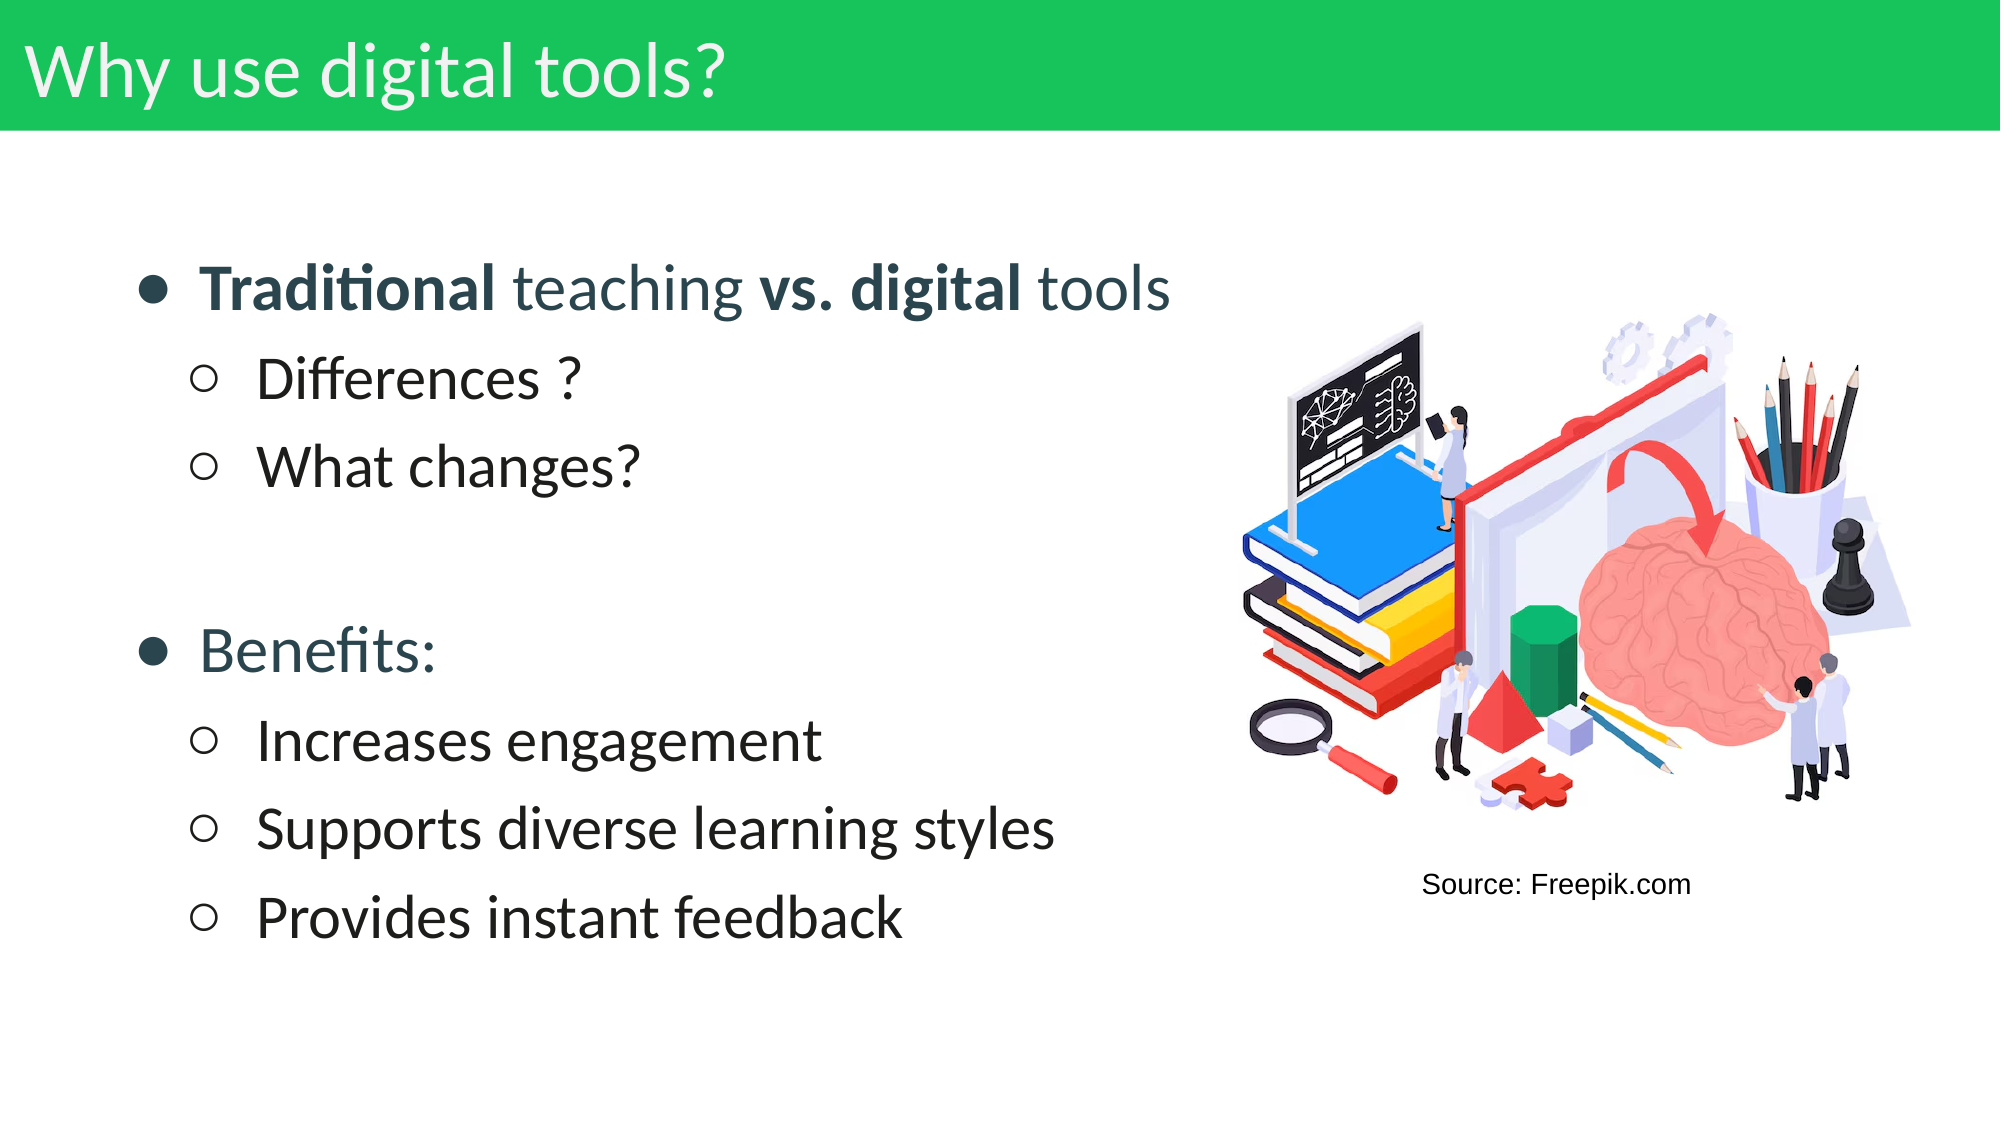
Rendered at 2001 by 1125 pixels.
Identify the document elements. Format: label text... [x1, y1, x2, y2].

picture [1222, 271, 1928, 836]
list Traditional teaching vs. digital tools Differences ? What changes? Benefits: Increases engagement Supports diverse learning styles Provides instant feedback [16, 144, 1976, 1108]
title Why use digital tools? [16, 13, 1976, 131]
text_box Source: Freepik.com [1406, 850, 1744, 915]
